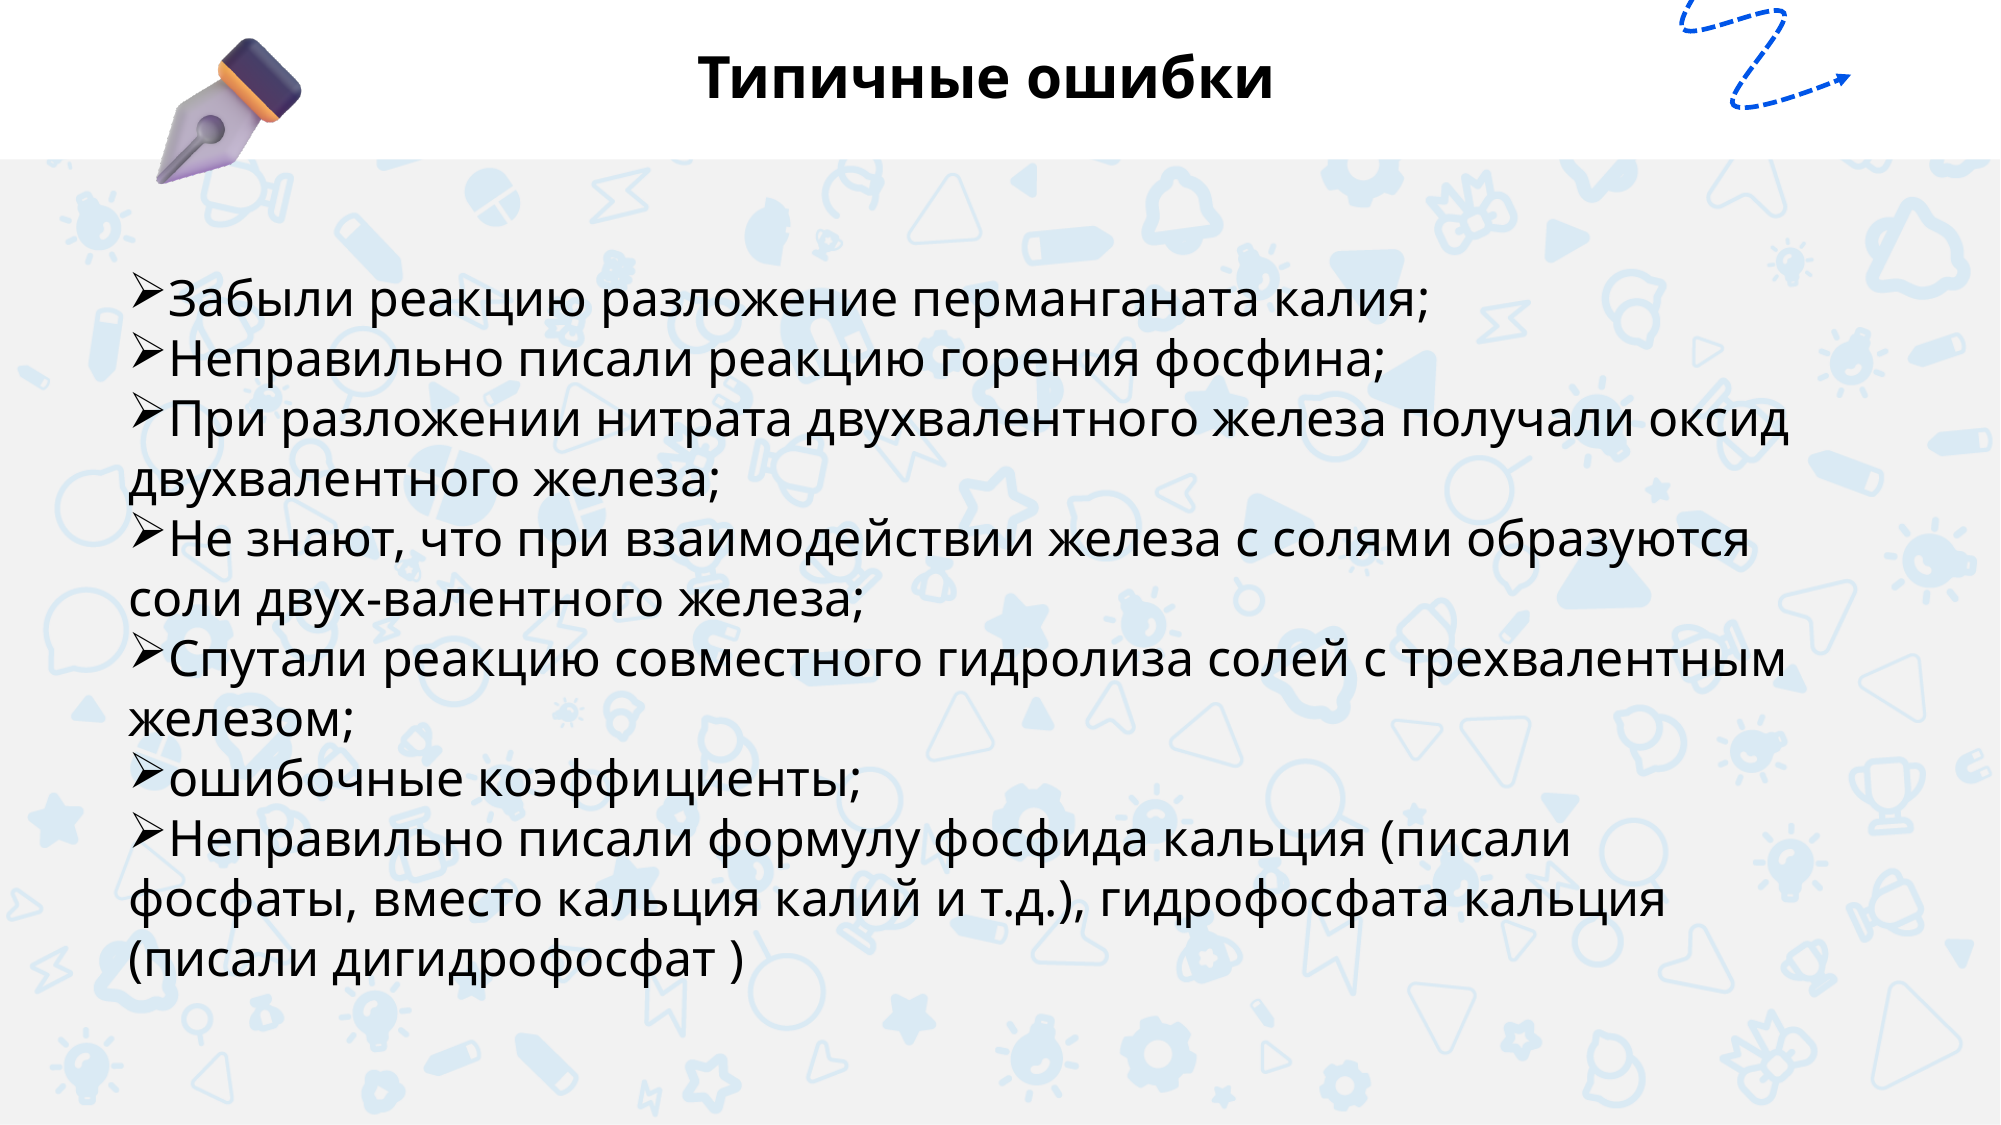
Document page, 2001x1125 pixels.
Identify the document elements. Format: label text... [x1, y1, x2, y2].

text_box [0, 0, 2000, 160]
picture [0, 0, 2001, 1125]
text_box Забыли реакцию разложение перманганата калия; Неправильно писали реакцию горения фосфина; При разложении нитрата двухвалентного железа получали оксид двухвалентного железа; Не знают, что при взаимодействии железа с солями образуются соли двух-валентного железа; Спутали реакцию совместного гидролиза солей с трехвалентным железом; ошибочные коэффициенты; Неправильно писали формулу фосфида кальция (писали фосфаты, вместо кальция калий и т.д.), гидрофосфата кальция (писали дигидрофосфат ) [113, 259, 1807, 1040]
